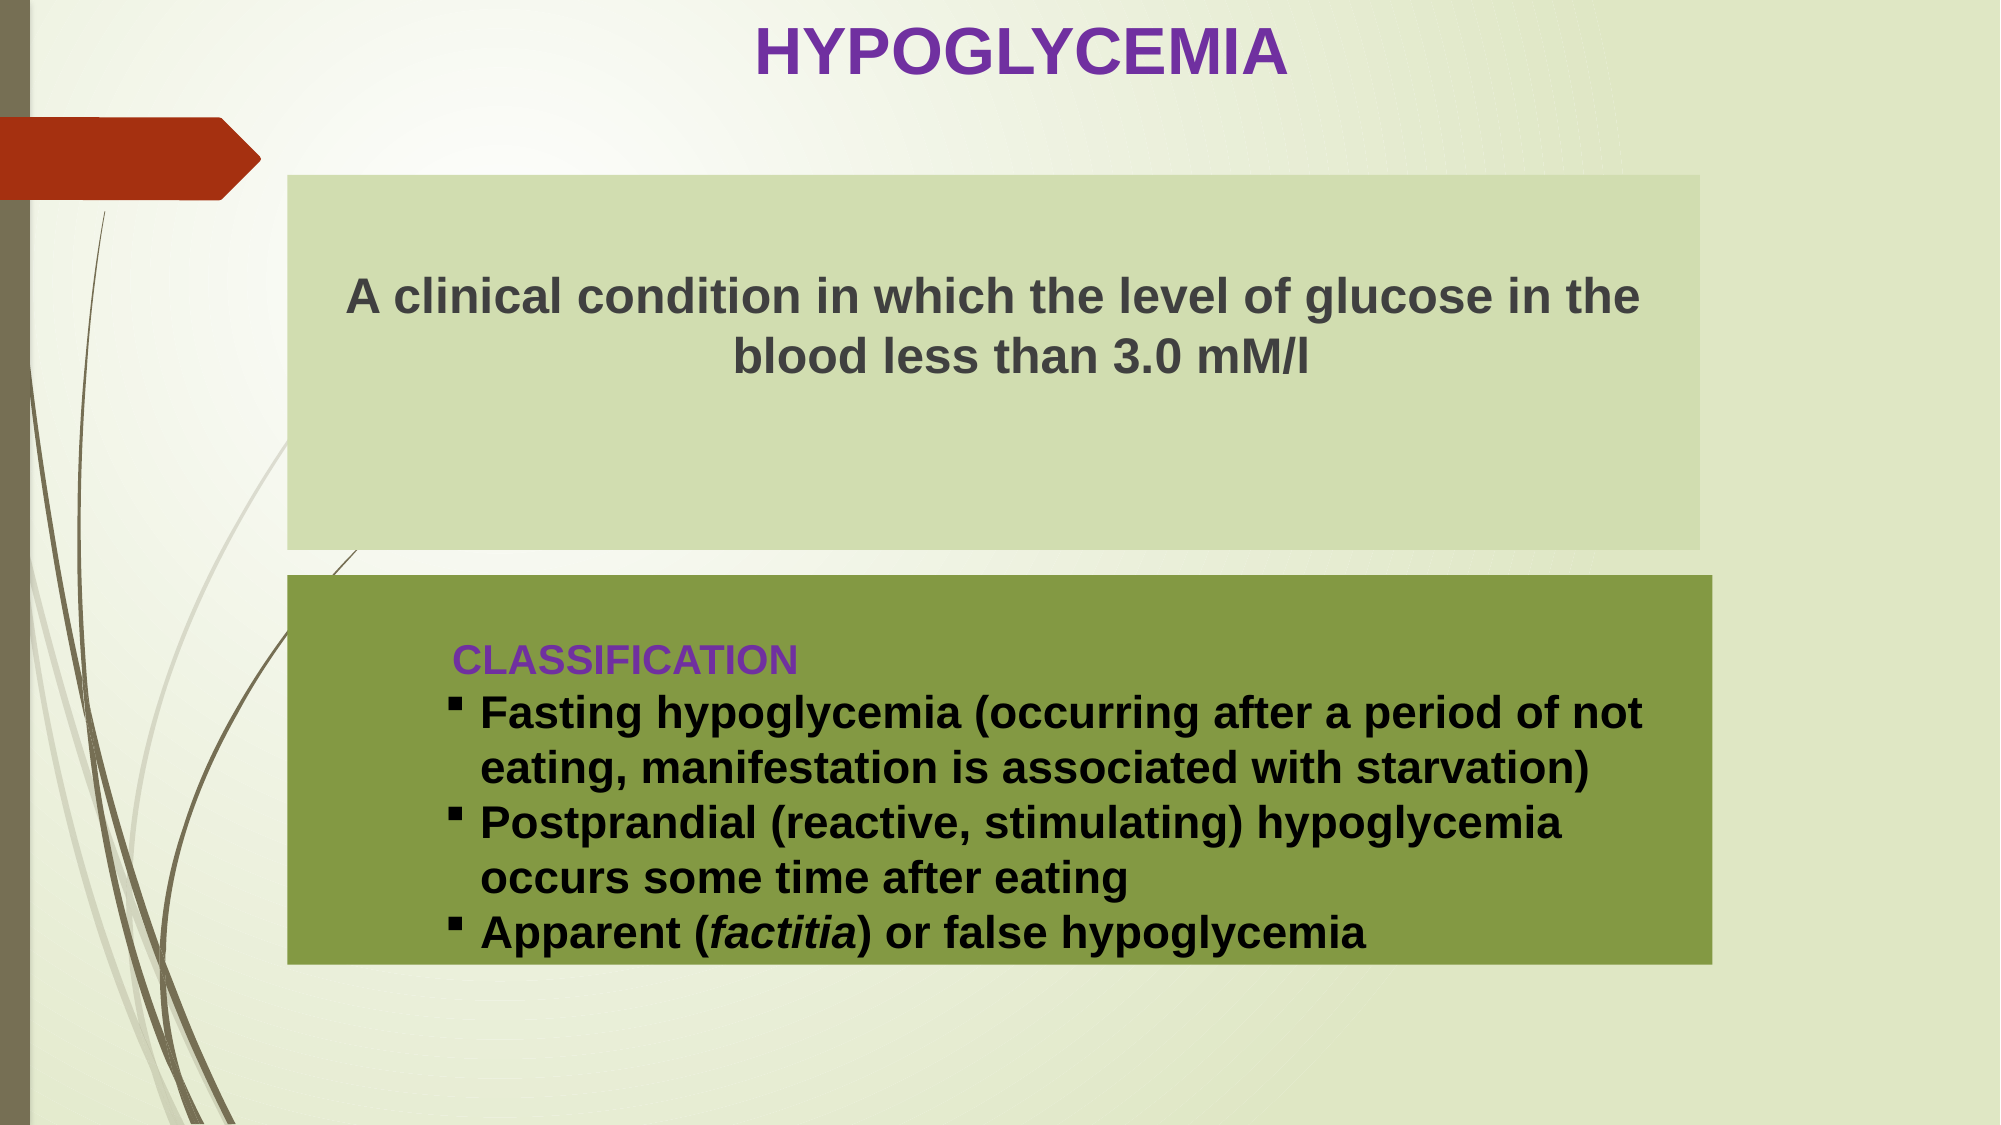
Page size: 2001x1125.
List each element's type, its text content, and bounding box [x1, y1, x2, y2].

title HYPOGLYCEMIA [293, 0, 1750, 188]
list A clinical condition in which the level of glucose in the blood less than 3.0 mM/l [287, 174, 1700, 550]
text_box CLASSIFICATION Fasting hypoglycemia (occurring after a period of not eating, manifestation is associated with starvation) Postprandial (reactive, stimulating) hypoglycemia occurs some time after eating Apparent (factitia) or false hypoglycemia [287, 575, 1713, 965]
